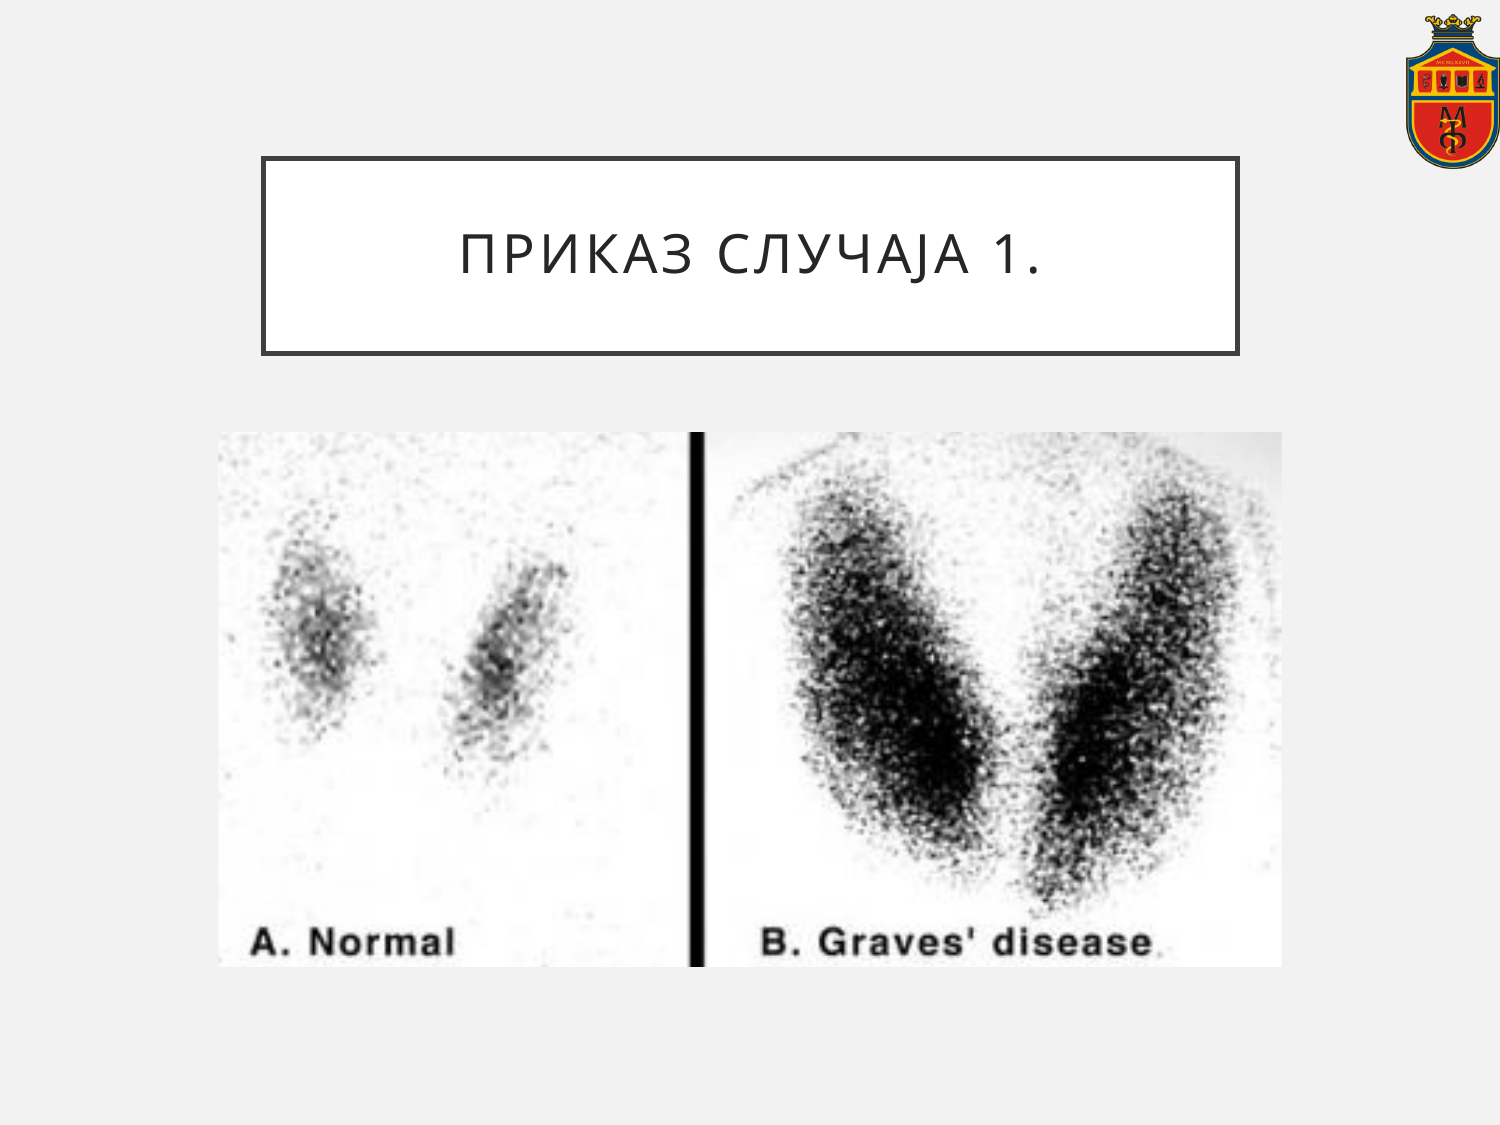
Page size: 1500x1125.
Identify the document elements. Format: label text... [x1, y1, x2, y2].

picture [1406, 14, 1500, 169]
picture [218, 432, 1282, 967]
title Приказ случаја 1. [261, 156, 1240, 356]
